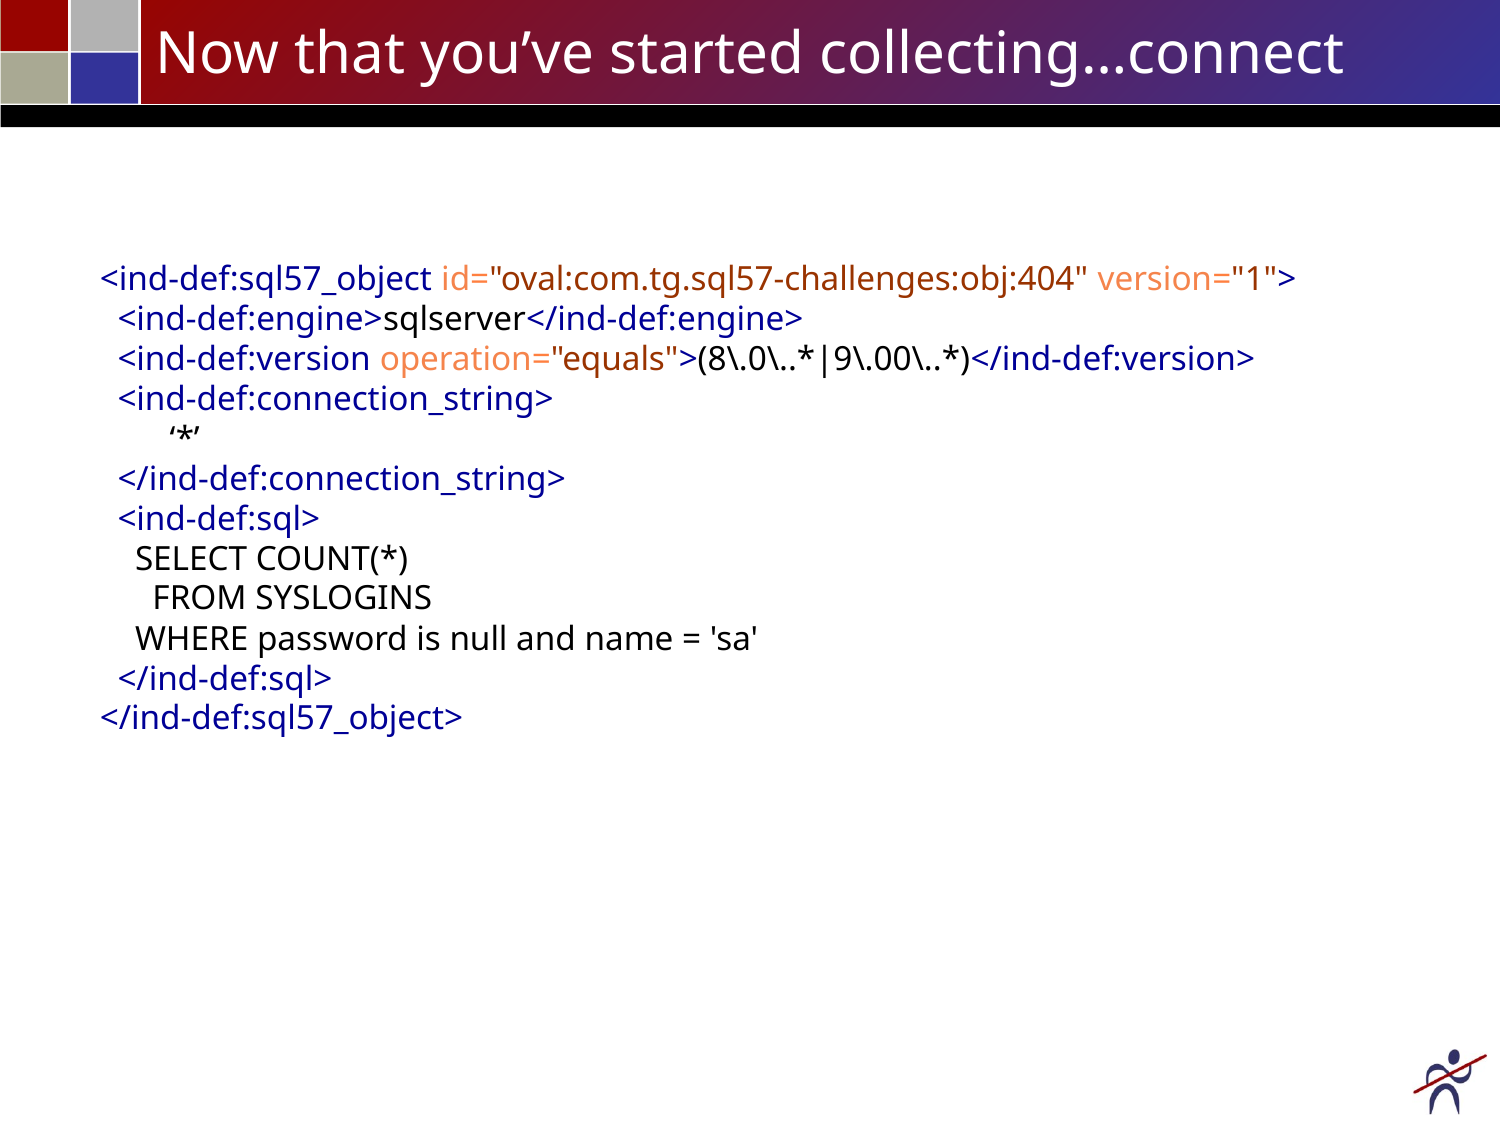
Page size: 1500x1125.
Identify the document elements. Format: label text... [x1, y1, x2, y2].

title Now that you’ve started collecting…connect [43, 0, 1457, 125]
picture [1412, 1049, 1488, 1115]
text_box <ind-def:sql57_object id="oval:com.tg.sql57-challenges:obj:404" version="1"> <ind-def:engine>sqlserver</ind-def:engine> <ind-def:version operation="equals">(8\.0\..*|9\.00\..*)</ind-def:version> <ind-def:connection_string> ‘*’ </ind-def:connection_string> <ind-def:sql> SELECT COUNT(*) FROM SYSLOGINS WHERE password is null and name = 'sa' </ind-def:sql> </ind-def:sql57_object> [50, 249, 1438, 744]
